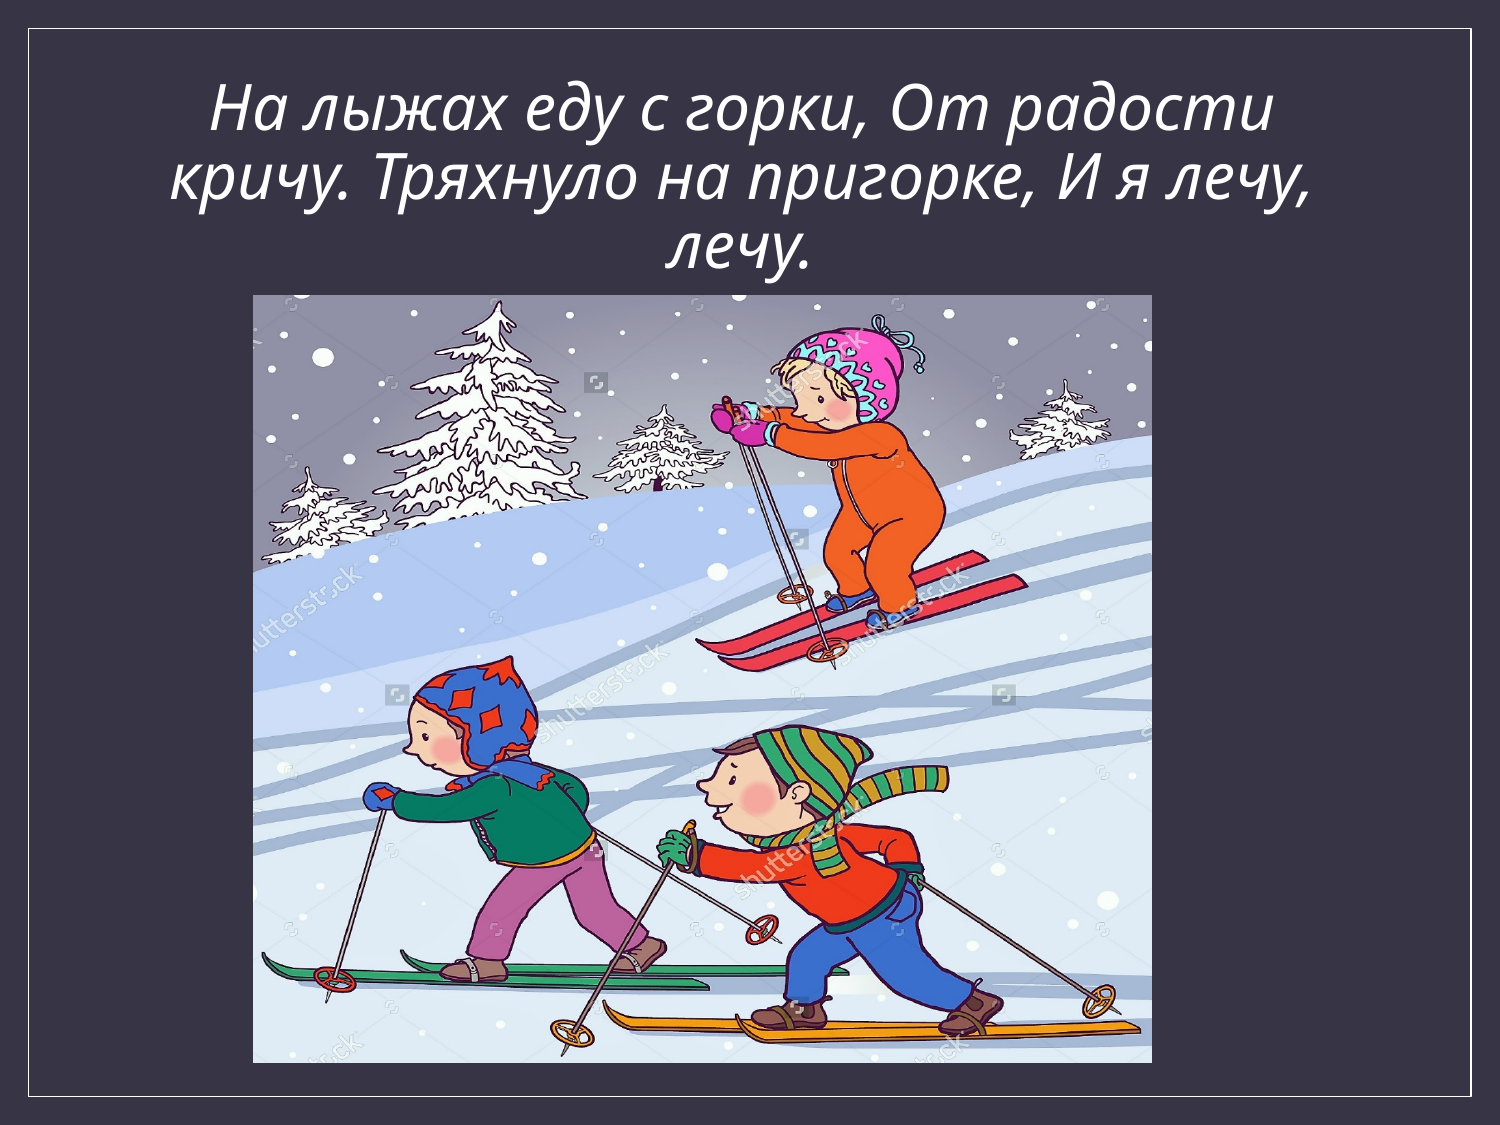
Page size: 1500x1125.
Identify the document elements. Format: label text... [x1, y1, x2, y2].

title На лыжах еду с горки, От радости кричу. Тряхнуло на пригорке, И я лечу, лечу. [112, 66, 1373, 292]
picture [253, 295, 1152, 1064]
